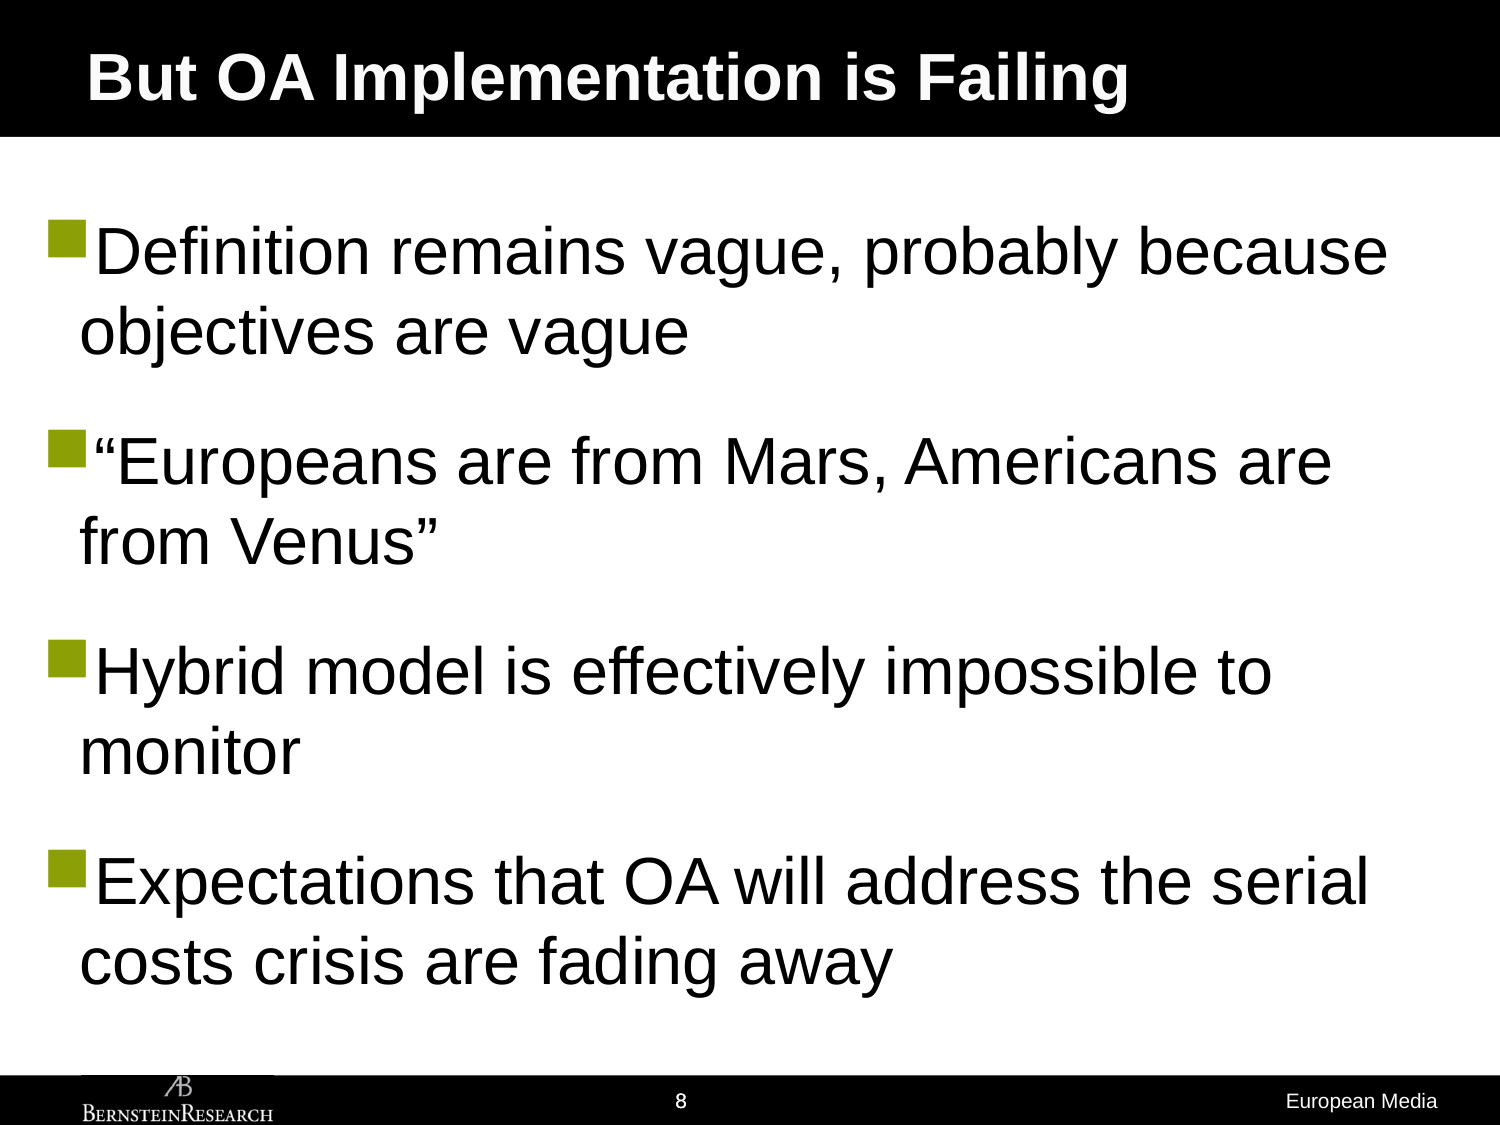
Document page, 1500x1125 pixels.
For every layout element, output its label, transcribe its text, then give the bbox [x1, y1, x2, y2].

picture [81, 1075, 274, 1122]
list Definition remains vague, probably because objectives are vague “Europeans are from Mars, Americans are from Venus” Hybrid model is effectively impossible to monitor Expectations that OA will address the serial costs crisis are fading away [41, 207, 1463, 1007]
text_box But OA Implementation is Failing [86, 39, 1451, 116]
